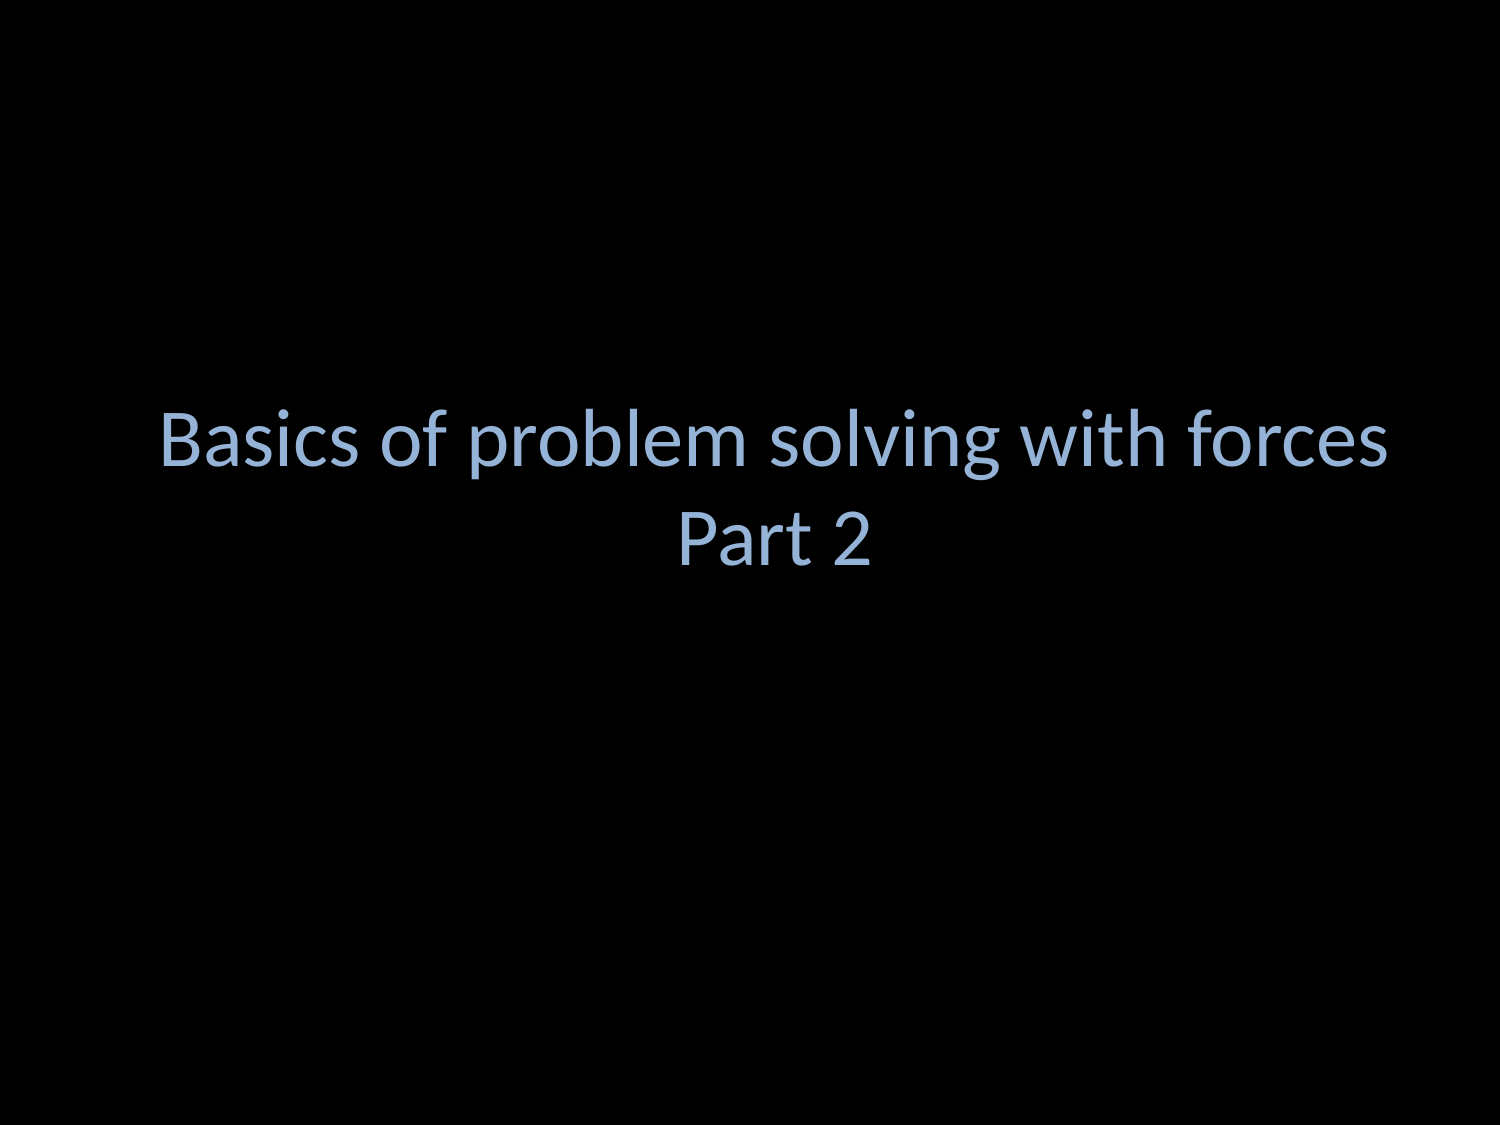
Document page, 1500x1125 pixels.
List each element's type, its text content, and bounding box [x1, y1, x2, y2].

title Basics of problem solving with forces Part 2 [137, 362, 1413, 604]
